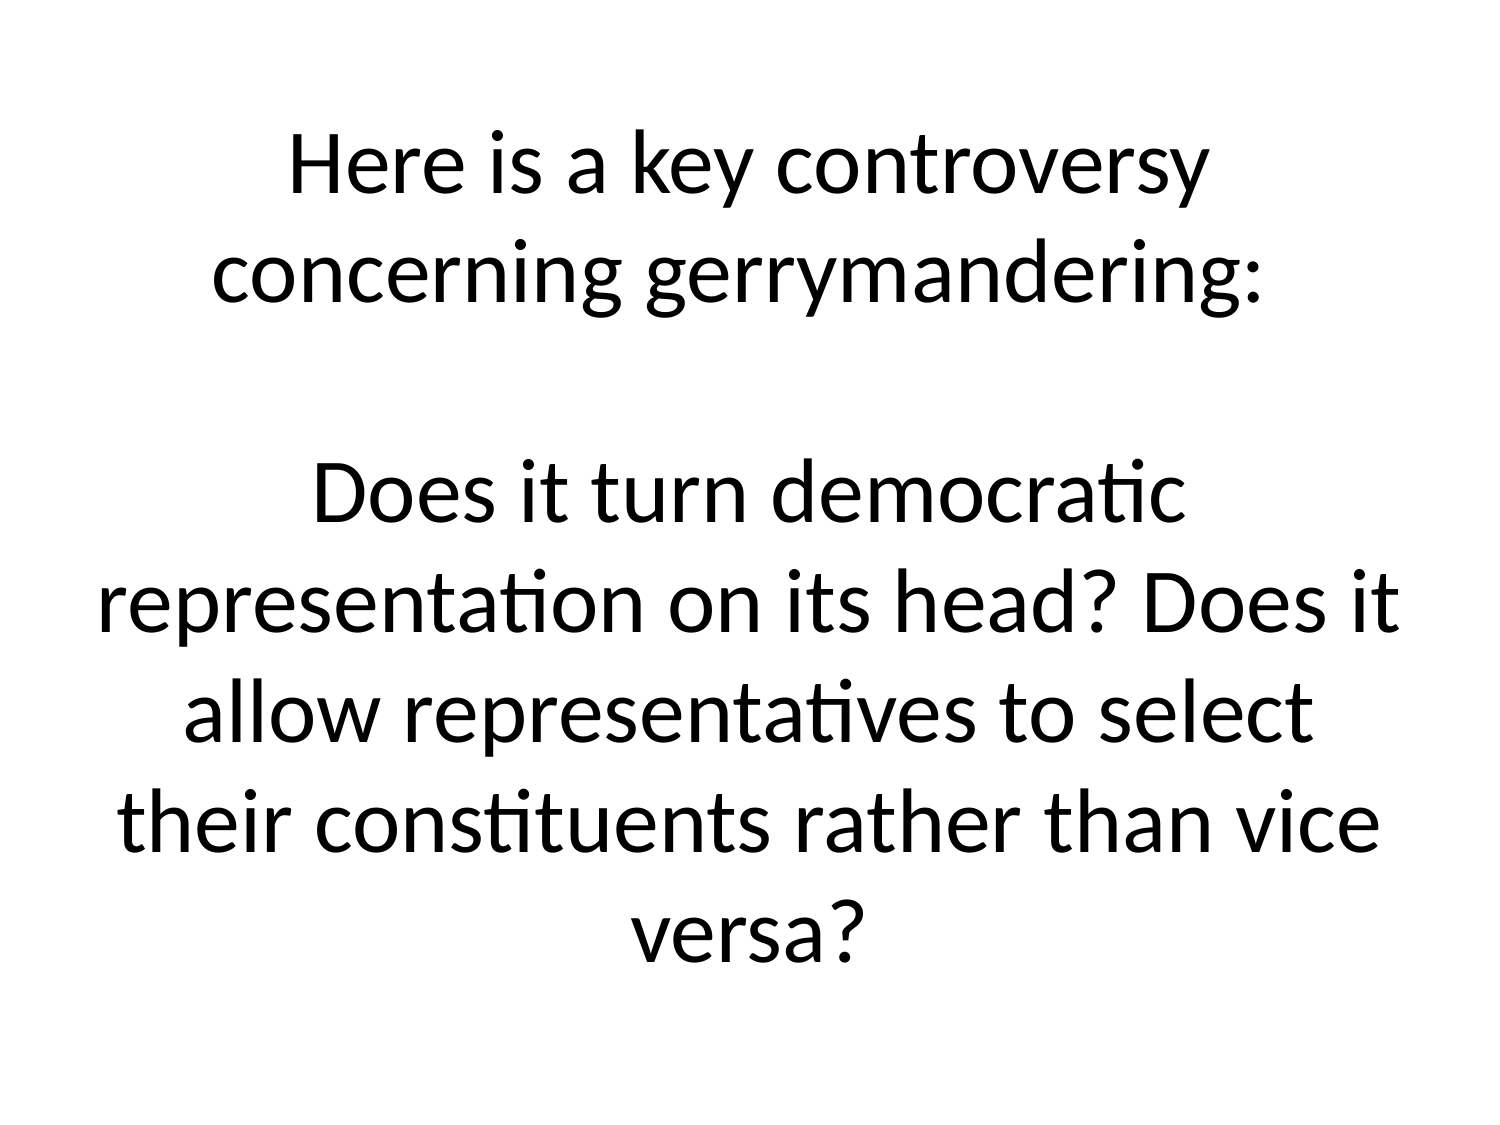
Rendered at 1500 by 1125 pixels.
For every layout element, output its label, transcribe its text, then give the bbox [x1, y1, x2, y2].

title Here is a key controversy concerning gerrymandering: Does it turn democratic representation on its head? Does it allow representatives to select their constituents rather than vice versa? [74, 44, 1426, 1038]
